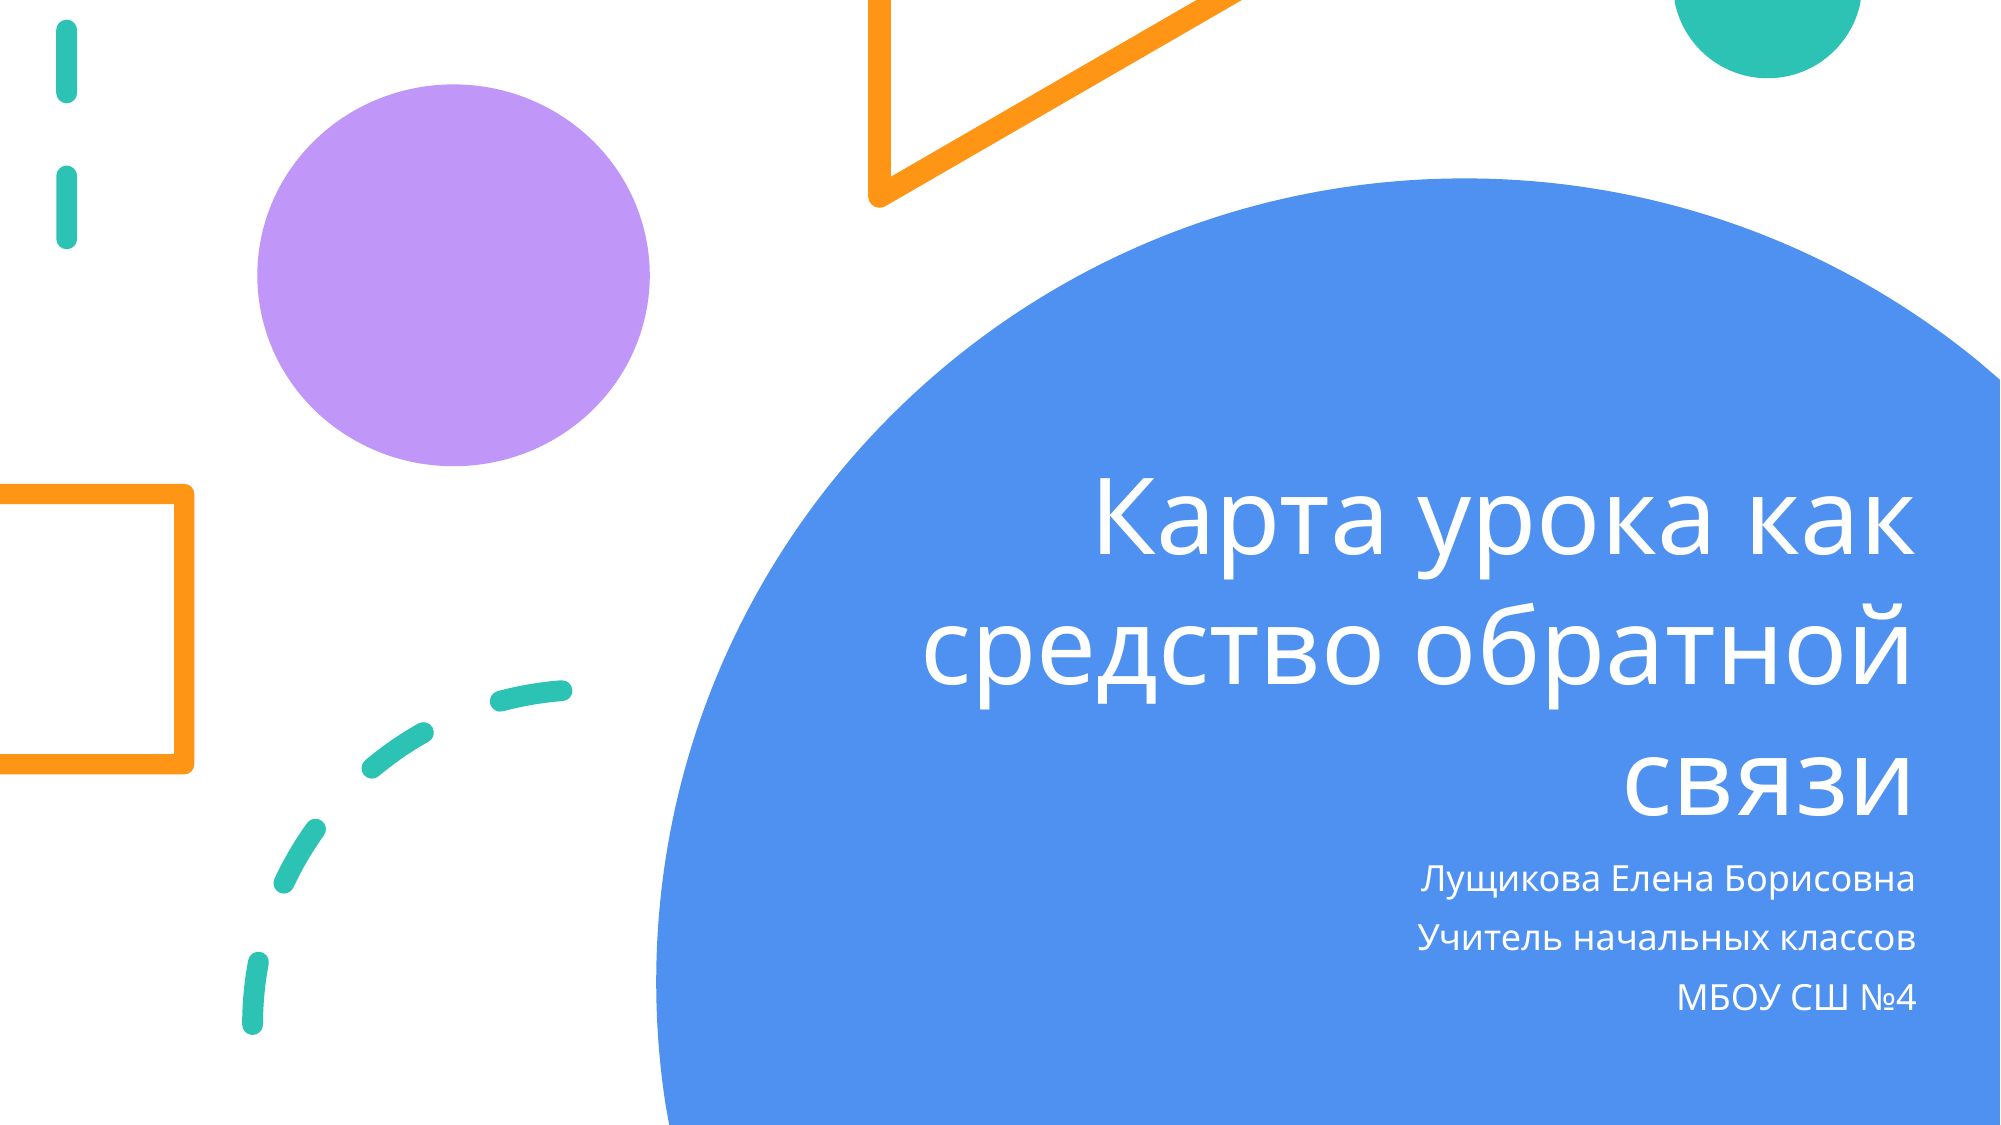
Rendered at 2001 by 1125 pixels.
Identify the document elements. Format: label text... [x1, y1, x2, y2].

subtitle Лущикова Елена Борисовна Учитель начальных классов МБОУ СШ №4 [835, 856, 1917, 1020]
title Карта урока как средство обратной связи [835, 450, 1917, 842]
